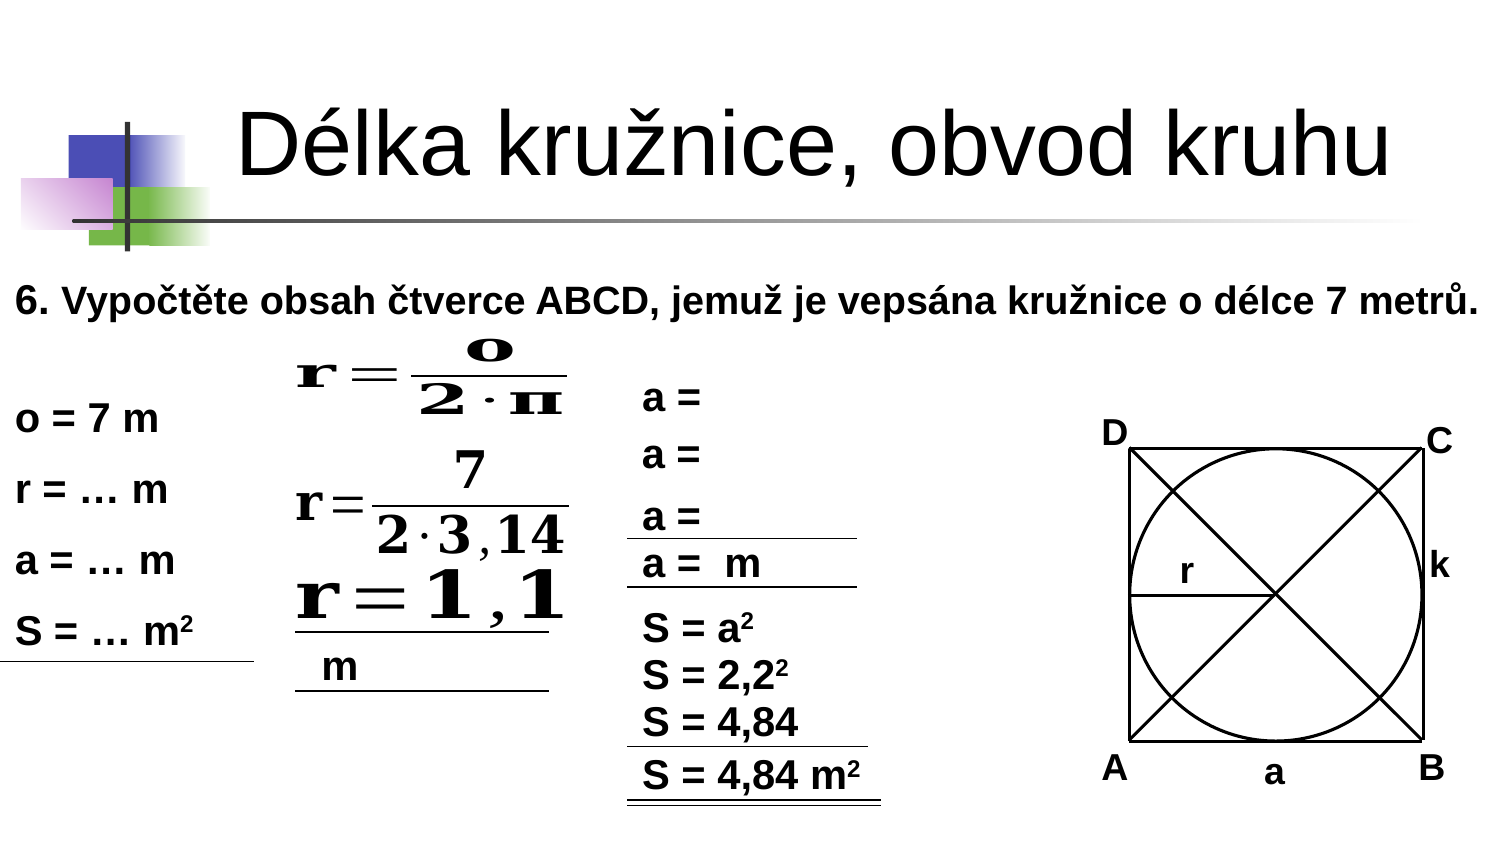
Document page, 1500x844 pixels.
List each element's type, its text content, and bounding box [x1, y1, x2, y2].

text_box S = 4,84 [627, 687, 975, 740]
text_box D [1086, 400, 1158, 461]
text_box k [1428, 532, 1486, 593]
text_box o = 7 m [0, 383, 278, 454]
text_box 6. Vypočtěte obsah čtverce ABCD, jemuž je vepsána kružnice o délce 7 metrů. [0, 265, 1500, 342]
text_box S = … m2 [0, 596, 278, 670]
text_box r = … m [0, 454, 278, 525]
text_box a = … m [0, 525, 278, 596]
text_box S = a2 [627, 593, 905, 640]
text_box Délka kružnice, obvod kruhu [206, 76, 1424, 201]
text_box C [1411, 408, 1483, 469]
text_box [1129, 447, 1422, 740]
text_box S = 4,84 m2 [627, 740, 975, 815]
text_box B [1403, 735, 1475, 795]
text_box a [1249, 750, 1303, 800]
text_box S = 2,22 [627, 640, 1046, 714]
text_box A [1086, 735, 1158, 795]
